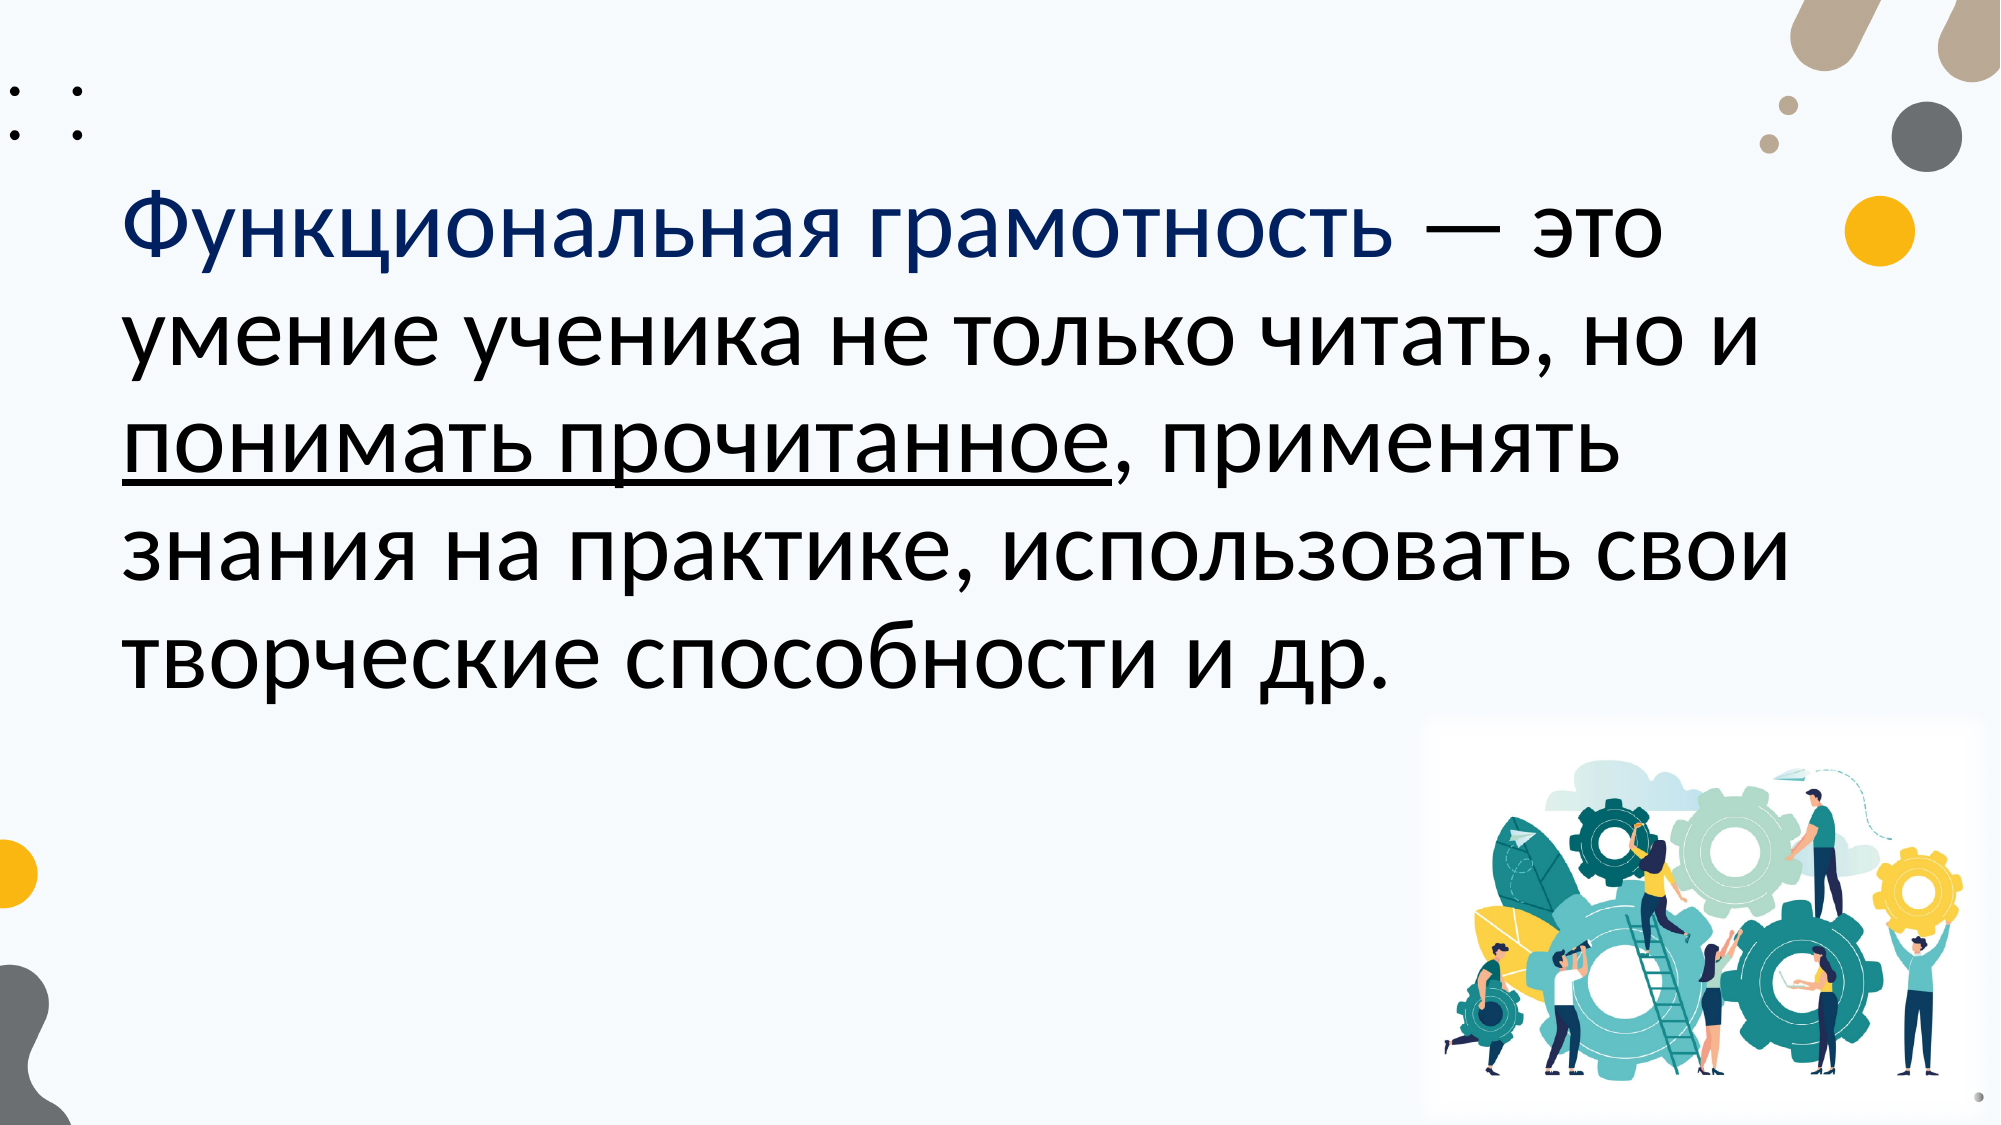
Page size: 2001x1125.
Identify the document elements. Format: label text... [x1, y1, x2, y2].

title Функциональная грамотность — это умение ученика не только читать, но и понимать прочитанное, применять знания на практике, использовать свои творческие способности и др. [106, 390, 1856, 719]
picture [0, 0, 2000, 1125]
